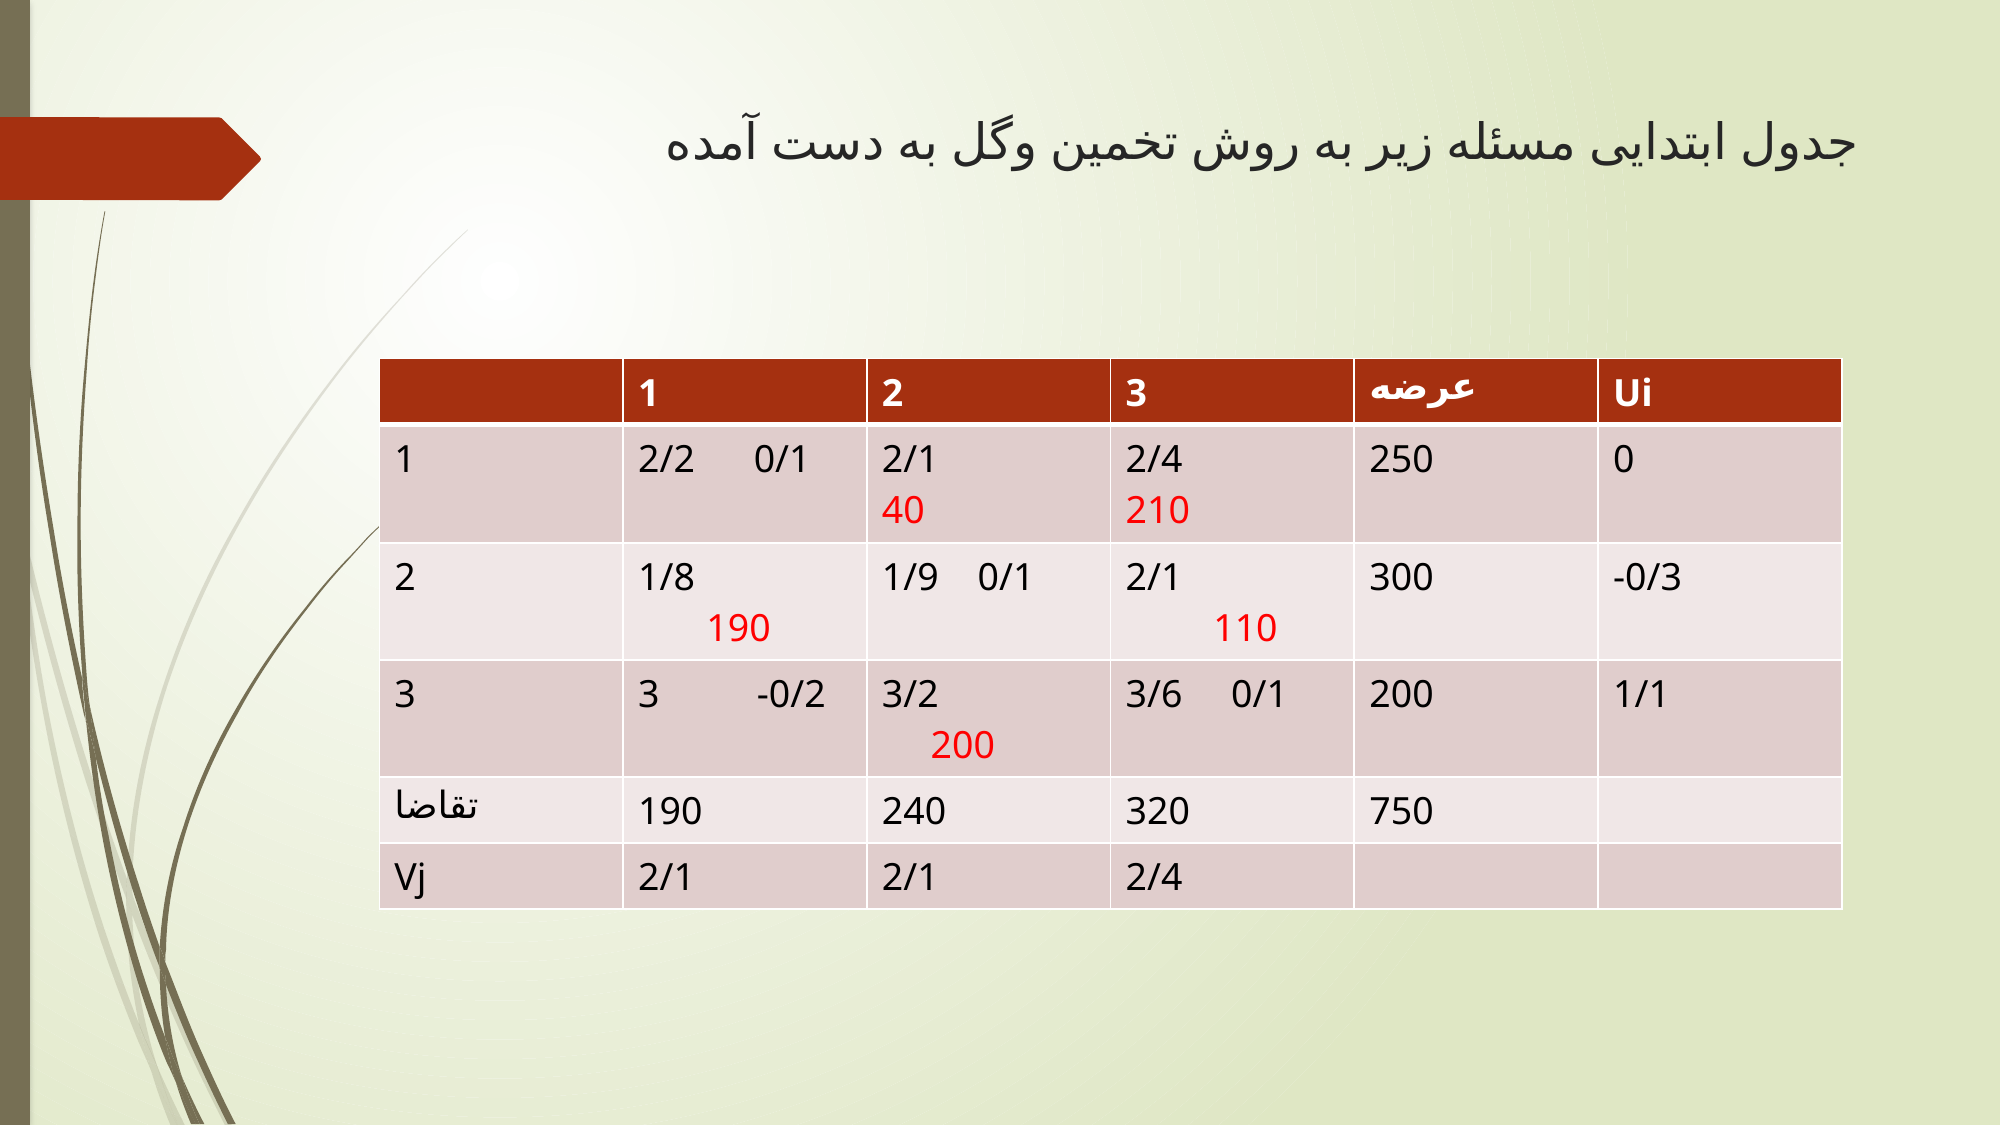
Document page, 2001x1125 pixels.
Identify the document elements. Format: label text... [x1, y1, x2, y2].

table_cell -0/3 [1599, 544, 1841, 659]
table_cell 2/2 0/1 [624, 427, 866, 542]
table_cell 750 [1355, 778, 1597, 842]
table_cell 2/1 40 [868, 427, 1110, 542]
title جدول ابتدایی مسئله زیر به روش تخمین وگل به دست آمده [425, 102, 1888, 224]
table_cell 2 [380, 544, 622, 659]
table_cell 2/4 [1111, 844, 1353, 908]
table_header [380, 359, 622, 422]
table_cell 2/1 [624, 844, 866, 908]
table_cell 190 [624, 778, 866, 842]
table_header عرضه [1355, 359, 1597, 422]
table_cell 1/9 0/1 [868, 544, 1110, 659]
table_cell 2/1 110 [1111, 544, 1353, 659]
table_cell 3/2 200 [868, 661, 1110, 776]
table_cell 240 [868, 778, 1110, 842]
table_header 3 [1111, 359, 1353, 422]
table_cell 250 [1355, 427, 1597, 542]
table_cell 200 [1355, 661, 1597, 776]
table_cell تقاضا [380, 778, 622, 842]
table_cell 2/4 210 [1111, 427, 1353, 542]
table_header Ui [1599, 359, 1841, 422]
table_header 1 [624, 359, 866, 422]
table_cell 320 [1111, 778, 1353, 842]
table_cell 300 [1355, 544, 1597, 659]
table_cell [1599, 844, 1841, 908]
table_cell 3 [380, 661, 622, 776]
table_cell 0 [1599, 427, 1841, 542]
table_cell [1599, 778, 1841, 842]
table_header 2 [868, 359, 1110, 422]
table_cell 3/6 0/1 [1111, 661, 1353, 776]
table_cell 1/8 190 [624, 544, 866, 659]
table_cell 3 -0/2 [624, 661, 866, 776]
table_cell [1355, 844, 1597, 908]
table_cell 2/1 [868, 844, 1110, 908]
table_cell Vj [380, 844, 622, 908]
table_cell 1/1 [1599, 661, 1841, 776]
table_cell 1 [380, 427, 622, 542]
